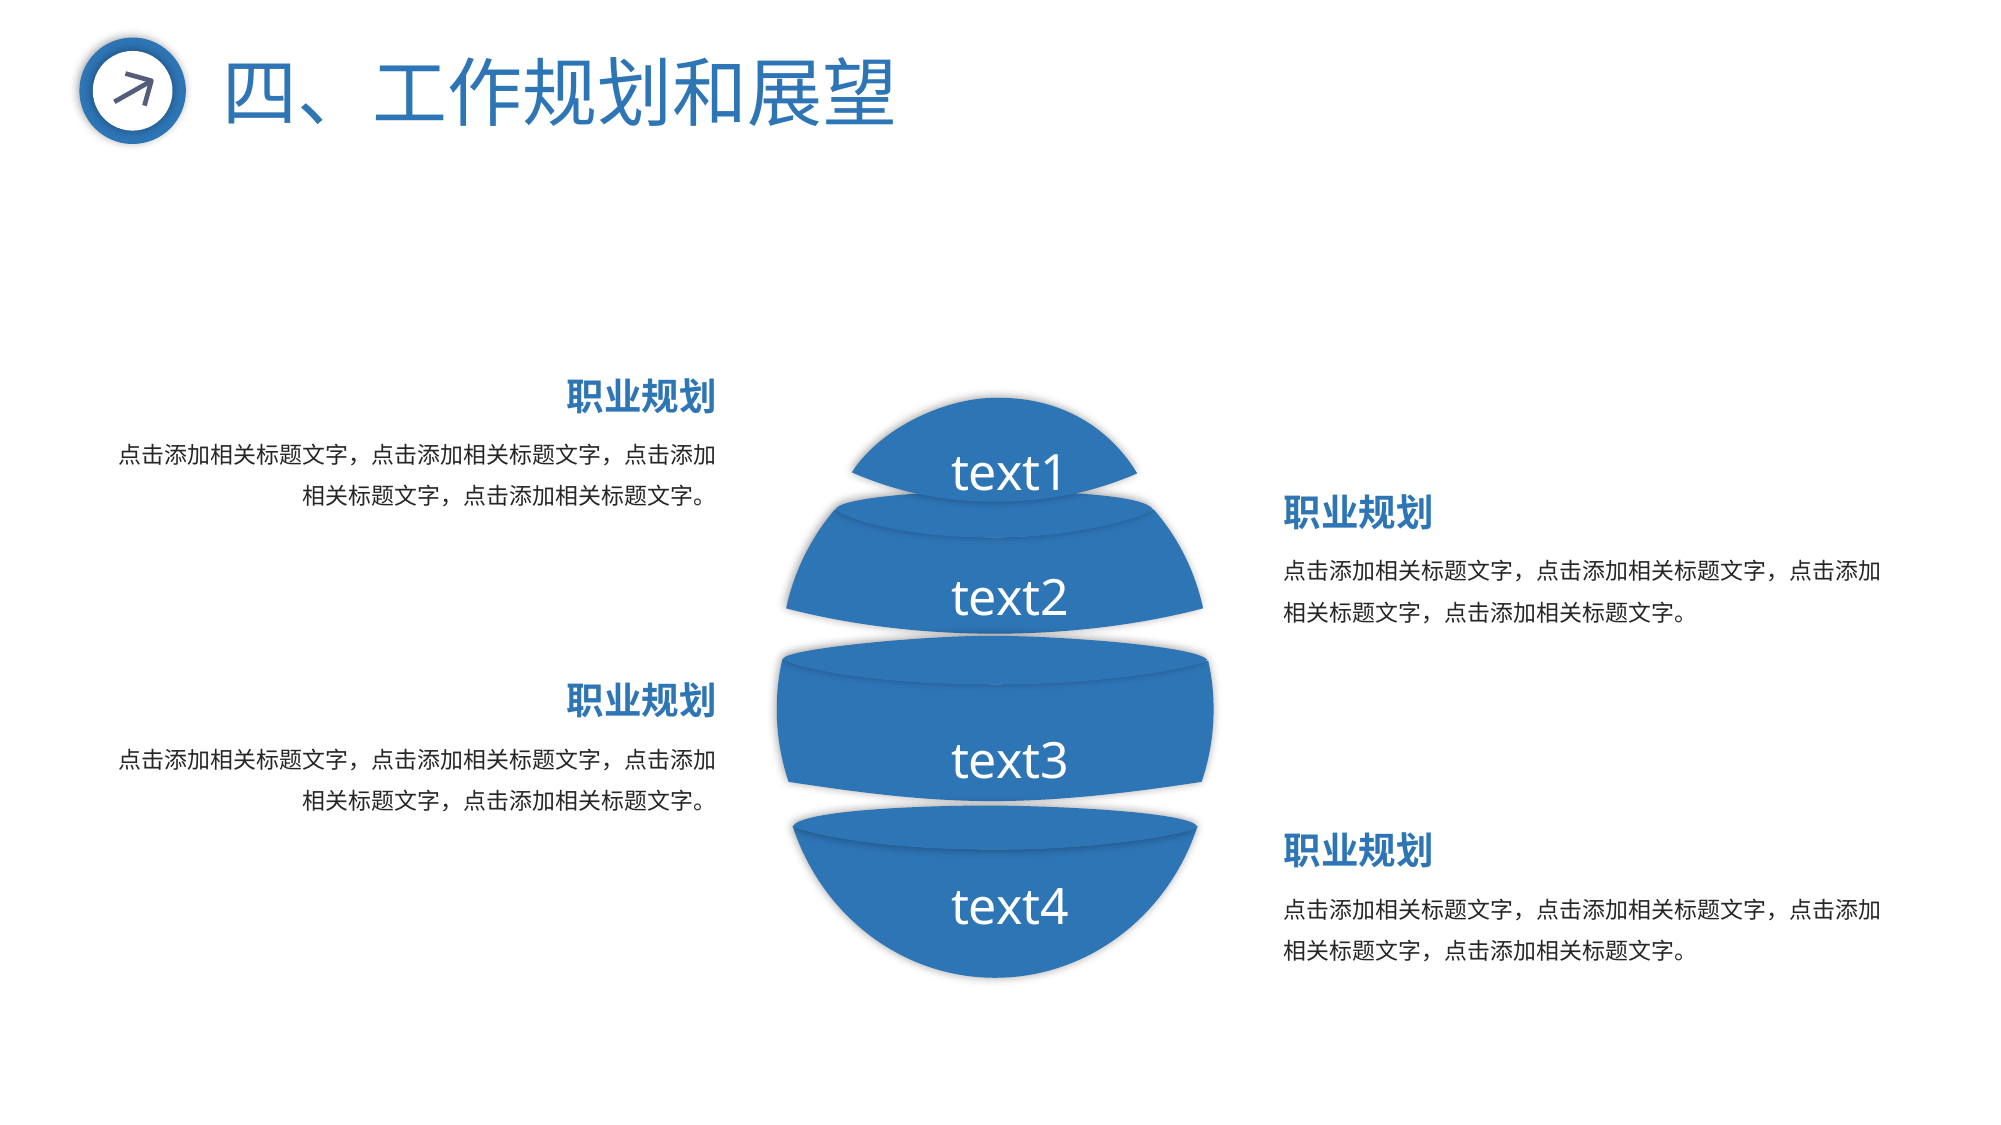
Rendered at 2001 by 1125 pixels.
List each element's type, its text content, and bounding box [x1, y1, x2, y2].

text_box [1284, 821, 1884, 972]
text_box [786, 491, 1204, 634]
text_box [792, 805, 1198, 978]
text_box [79, 37, 186, 144]
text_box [851, 397, 1154, 509]
text_box 四、工作规划和展望 [207, 37, 1060, 143]
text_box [114, 672, 717, 822]
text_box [114, 367, 717, 518]
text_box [1284, 483, 1884, 634]
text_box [776, 635, 1214, 802]
